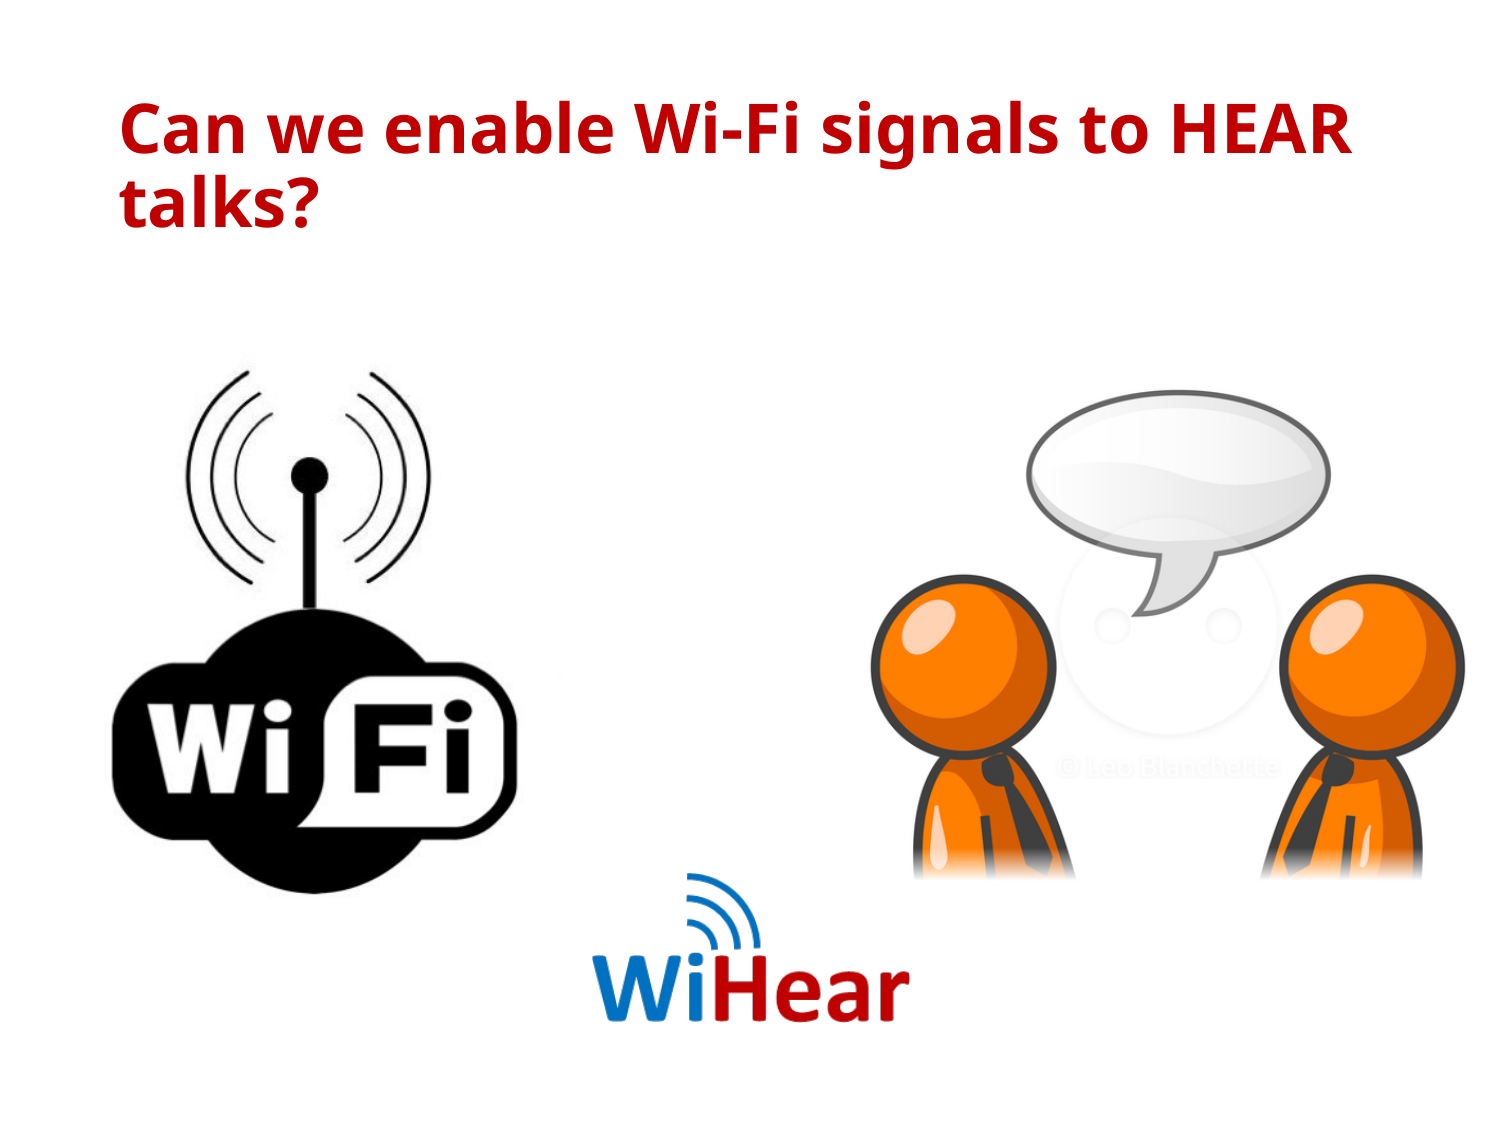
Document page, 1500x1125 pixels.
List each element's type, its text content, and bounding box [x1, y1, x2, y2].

title Can we enable Wi-Fi signals to HEAR talks? [103, 59, 1397, 278]
picture [51, 312, 1480, 1125]
